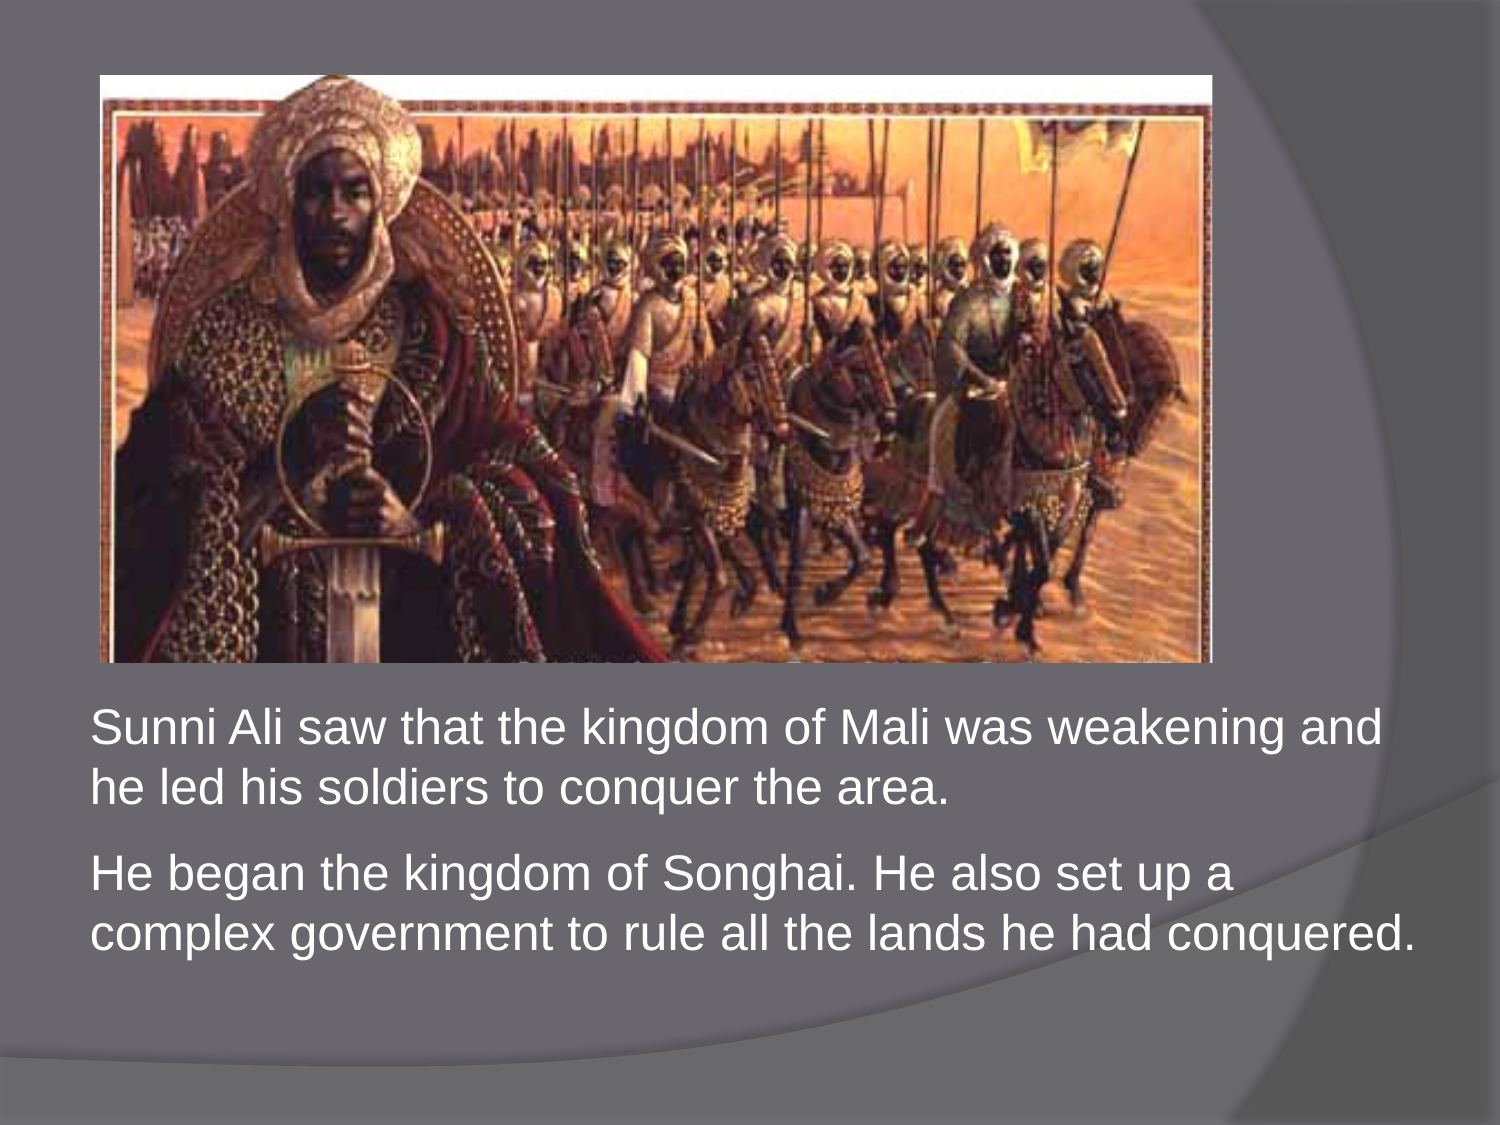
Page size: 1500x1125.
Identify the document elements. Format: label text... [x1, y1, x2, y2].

text_box Sunni Ali saw that the kingdom of Mali was weakening and he led his soldiers to conquer the area. He began the kingdom of Songhai. He also set up a complex government to rule all the lands he had conquered. [74, 687, 1438, 968]
picture [99, 74, 1213, 663]
